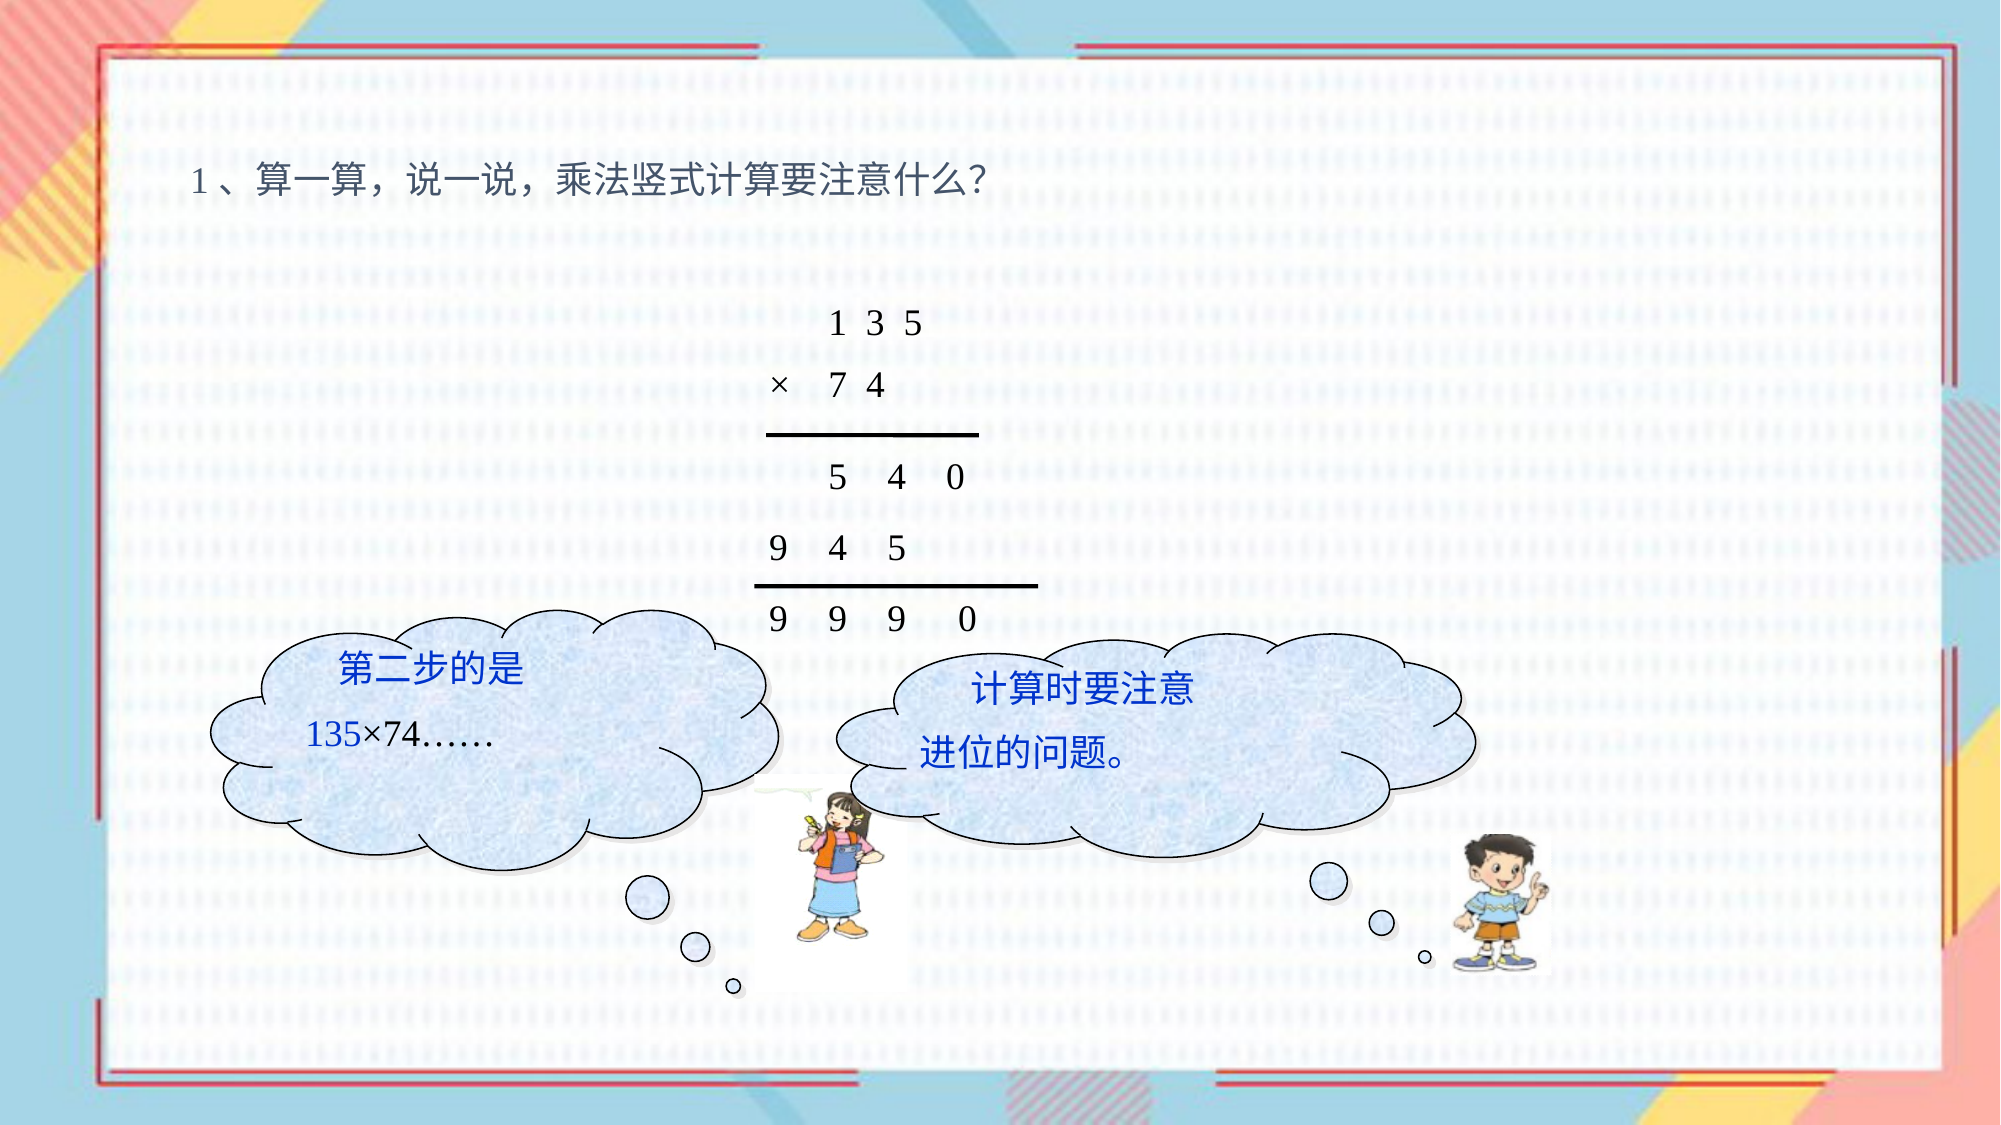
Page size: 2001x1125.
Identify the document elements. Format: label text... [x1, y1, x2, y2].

text_box 1、算一算，说一说，乘法竖式计算要注意什么？ [175, 148, 1552, 209]
text_box 9 [814, 586, 885, 646]
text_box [754, 290, 1050, 436]
text_box 9 [754, 515, 826, 576]
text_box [837, 633, 1476, 857]
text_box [754, 774, 908, 993]
text_box 5 [813, 444, 885, 504]
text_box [211, 609, 779, 870]
picture [0, 0, 2001, 1125]
text_box 9 [754, 586, 814, 646]
text_box 5 [885, 515, 932, 576]
text_box 9 [885, 586, 944, 633]
text_box 0 [944, 444, 991, 504]
text_box 4 [826, 515, 885, 576]
text_box 0 [944, 586, 1003, 633]
text_box 4 [885, 444, 944, 504]
